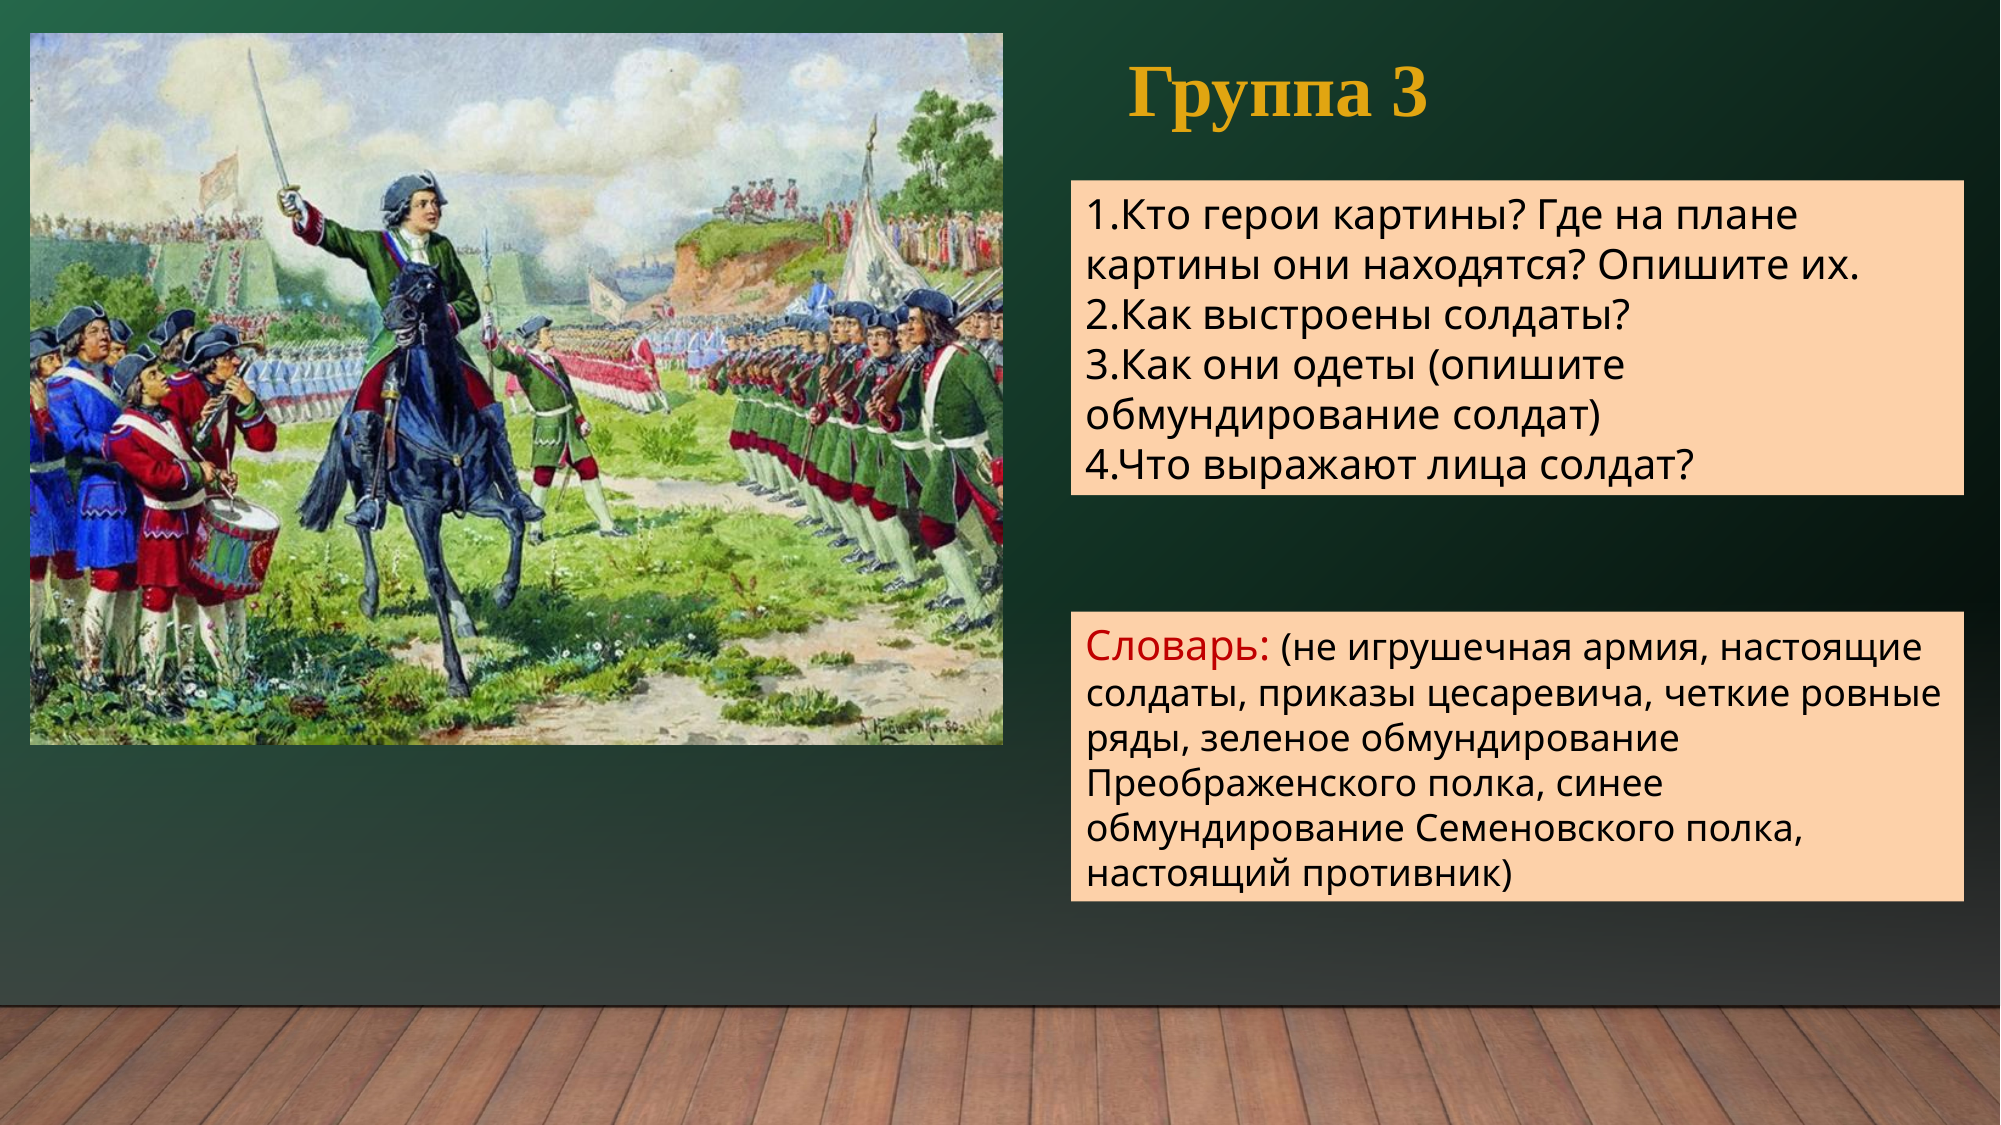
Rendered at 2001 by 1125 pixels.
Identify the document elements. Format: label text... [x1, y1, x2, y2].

text_box 1.Кто герои картины? Где на плане картины они находятся? Опишите их. 2.Как выстроены солдаты? 3.Как они одеты (опишите обмундирование солдат) 4.Что выражают лица солдат? [1071, 180, 1964, 496]
picture [29, 33, 1004, 745]
text_box Словарь: (не игрушечная армия, настоящие солдаты, приказы цесаревича, четкие ровные ряды, зеленое обмундирование Преображенского полка, синее обмундирование Семеновского полка, настоящий противник) [1071, 611, 1964, 902]
text_box Группа 3 [1113, 33, 1826, 139]
picture [0, 1005, 2000, 1125]
